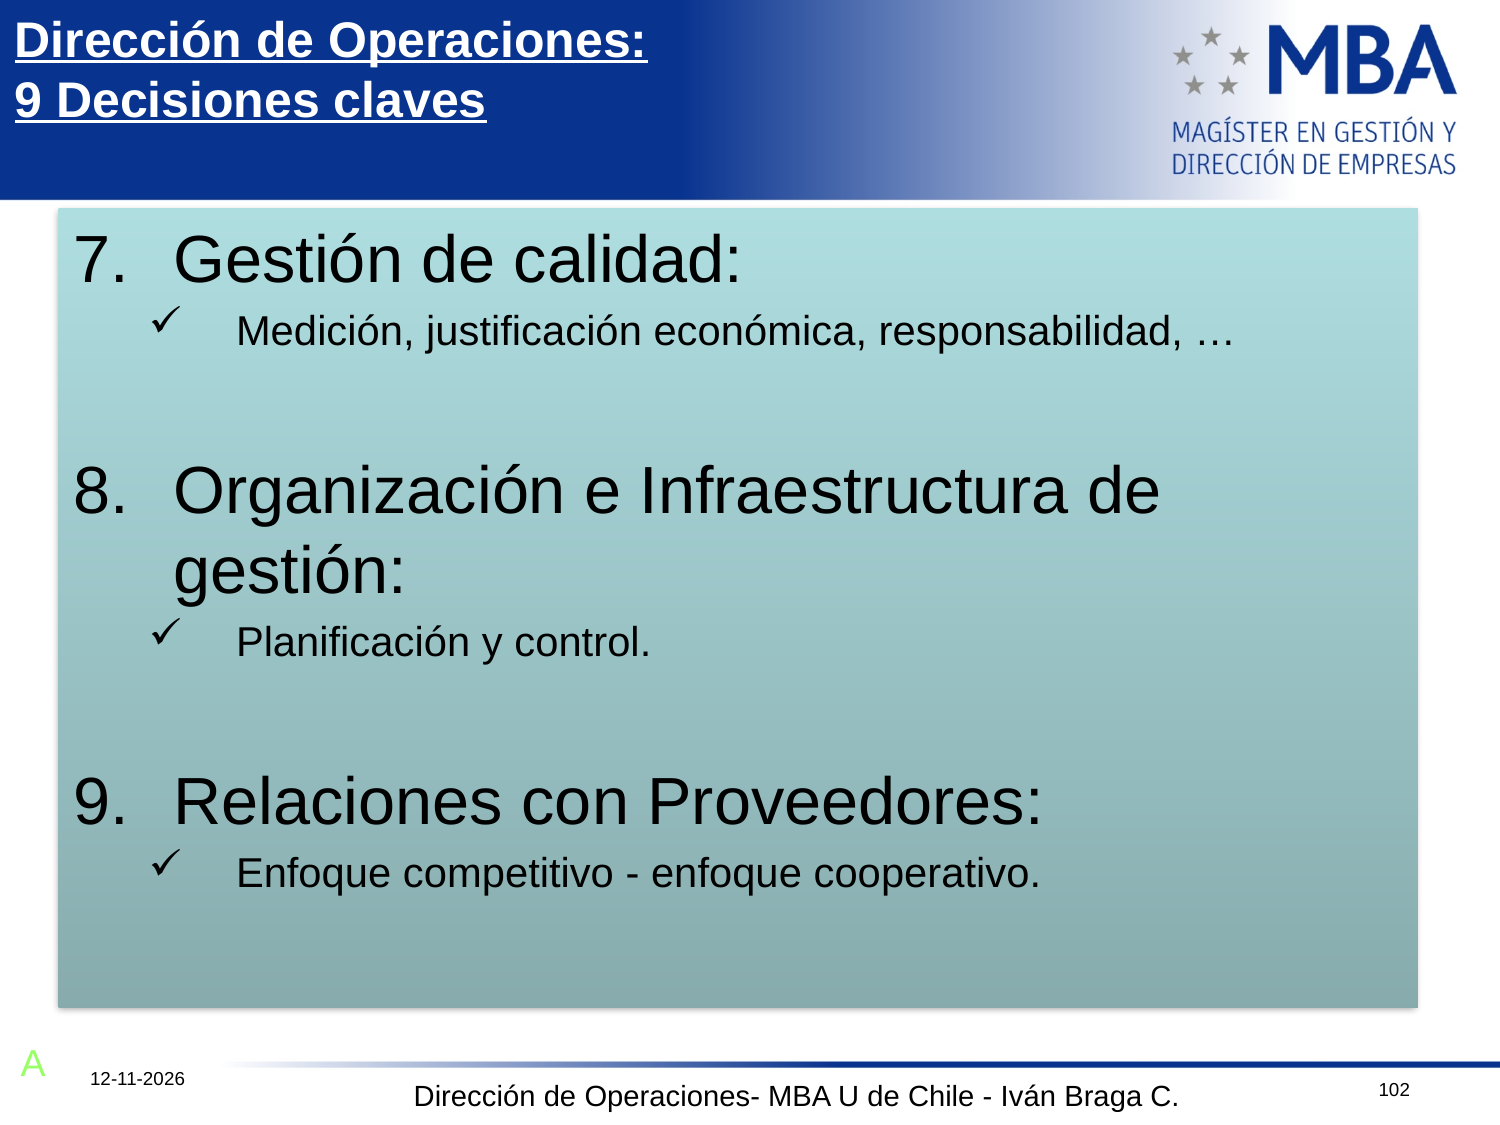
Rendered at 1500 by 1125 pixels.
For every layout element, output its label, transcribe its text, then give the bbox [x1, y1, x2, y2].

footer [501, 1070, 1034, 1125]
slide_number 102 [1234, 1070, 1426, 1125]
text_box A [5, 1031, 61, 1092]
list Gestión de calidad: Medición, justificación económica, responsabilidad, … Organización e Infraestructura de gestión: Planificación y control. Relaciones con Proveedores: Enfoque competitivo - enfoque cooperativo. [58, 208, 1418, 1008]
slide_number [74, 1058, 426, 1103]
text_box Dirección de Operaciones: 9 Decisiones claves [0, 0, 680, 135]
picture [0, 0, 1500, 1125]
